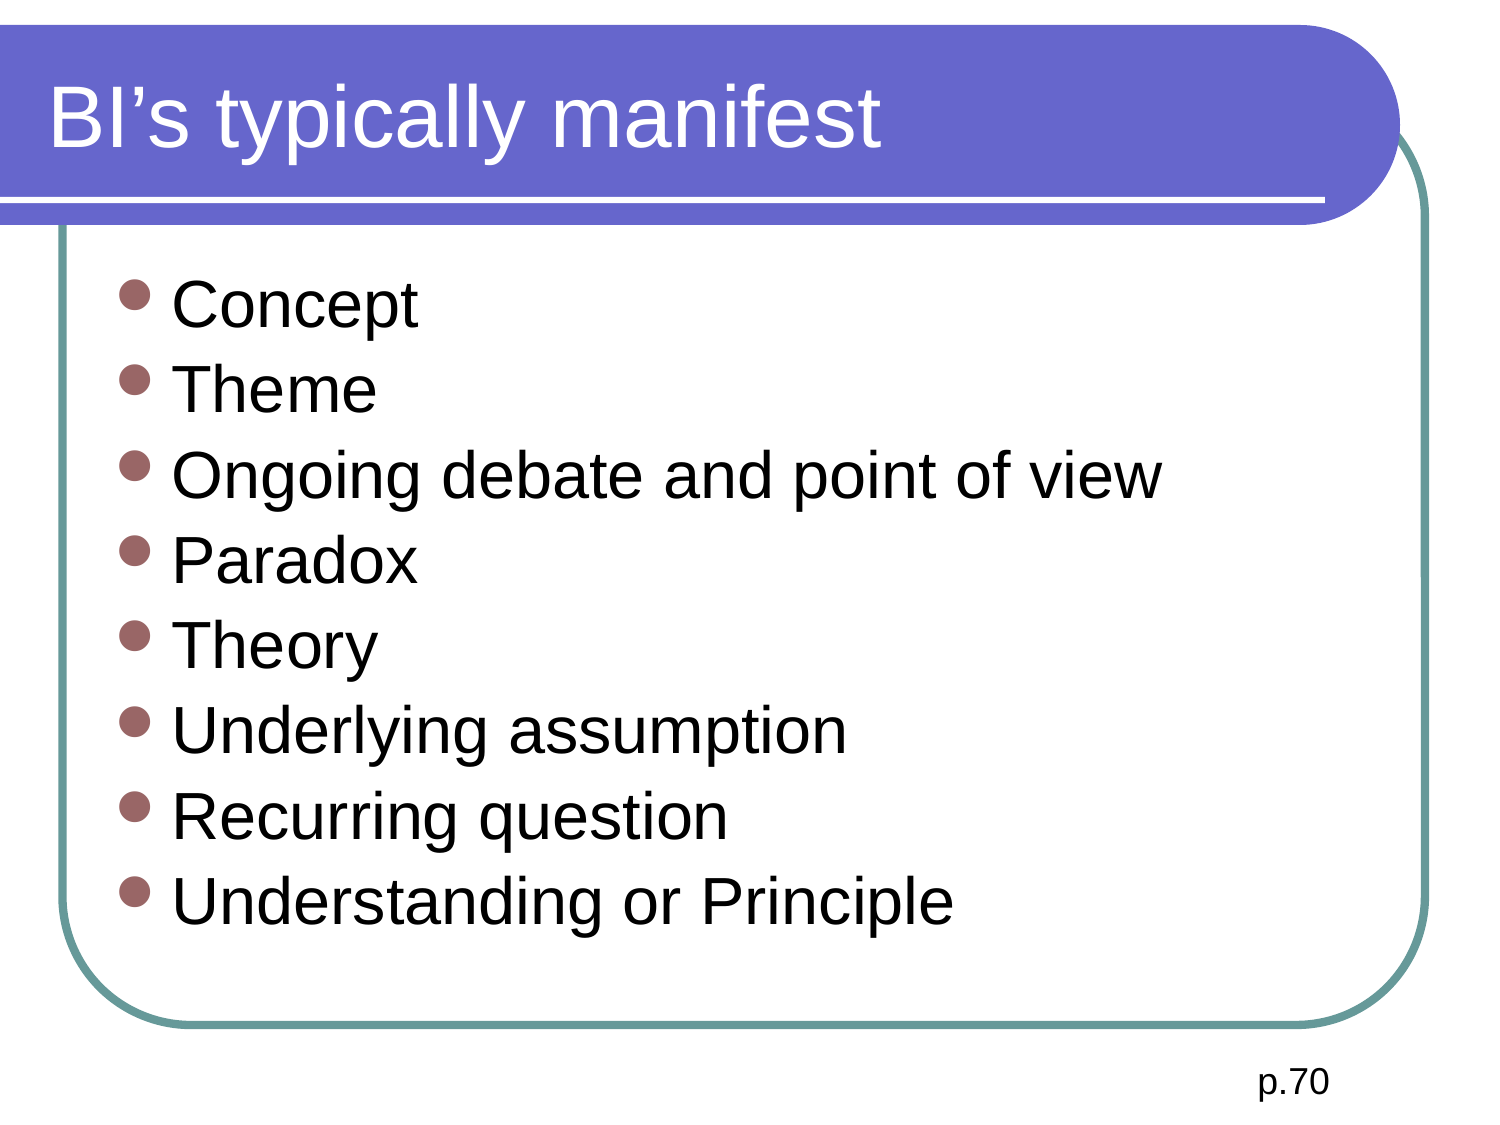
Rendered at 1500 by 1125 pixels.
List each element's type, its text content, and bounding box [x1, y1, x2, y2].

title BI’s typically manifest [31, 37, 1348, 188]
list Concept Theme Ongoing debate and point of view Paradox Theory Underlying assumption Recurring question Understanding or Principle [99, 262, 1401, 988]
text_box p.70 [1187, 1049, 1400, 1110]
